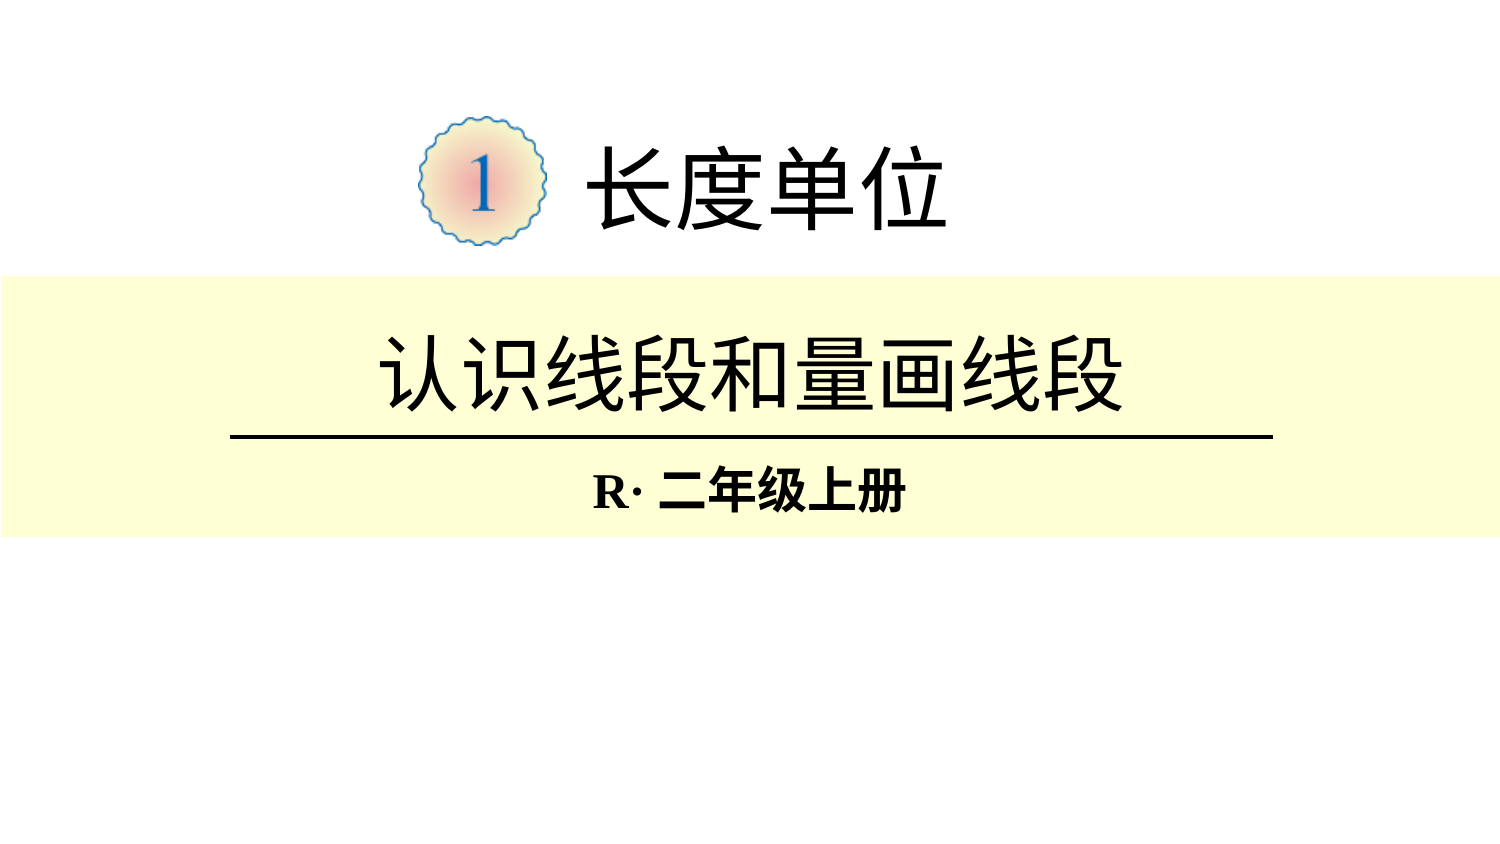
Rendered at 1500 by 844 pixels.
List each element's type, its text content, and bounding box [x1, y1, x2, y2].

text_box [0, 274, 1500, 539]
title 认识线段和量画线段 [1, 257, 1500, 487]
subtitle R·二年级上册 [225, 440, 1275, 537]
picture [417, 116, 548, 246]
text_box 长度单位 [568, 109, 1014, 263]
